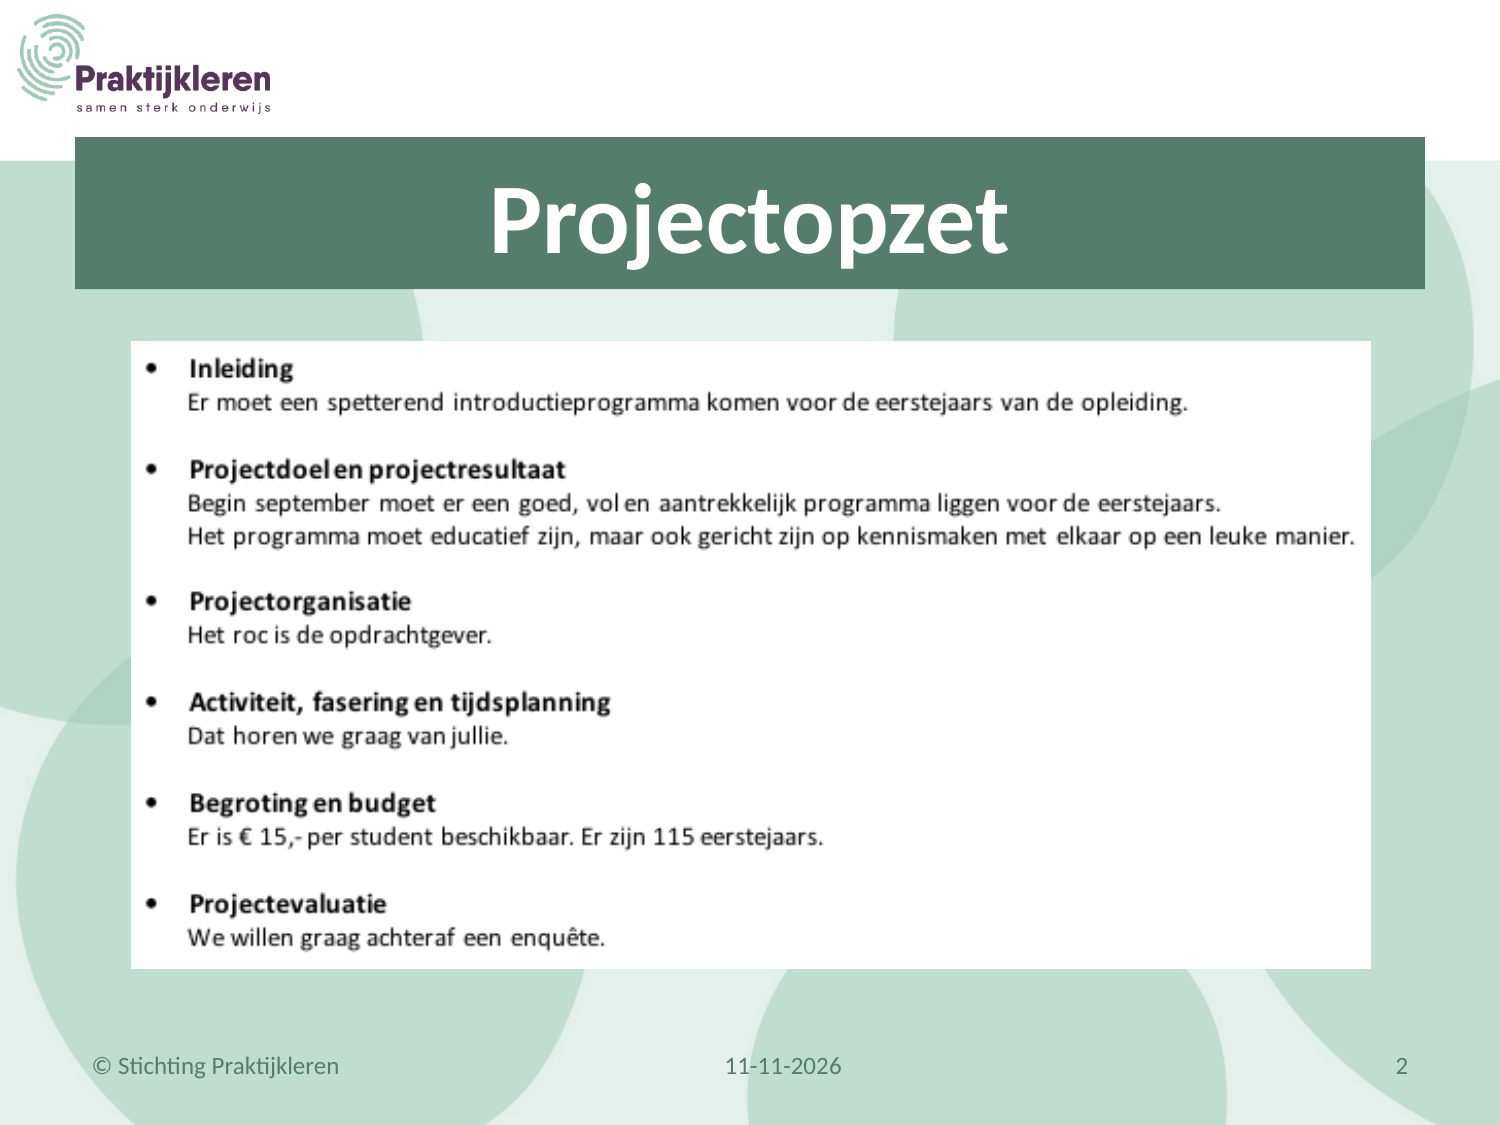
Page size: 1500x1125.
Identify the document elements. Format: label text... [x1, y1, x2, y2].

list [130, 341, 1372, 970]
slide_number 2 [1073, 1035, 1424, 1095]
picture [0, 161, 1500, 1125]
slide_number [608, 1035, 959, 1095]
picture [17, 14, 270, 114]
footer © Stichting Praktijkleren [76, 1035, 552, 1095]
title Projectopzet [75, 137, 1425, 290]
